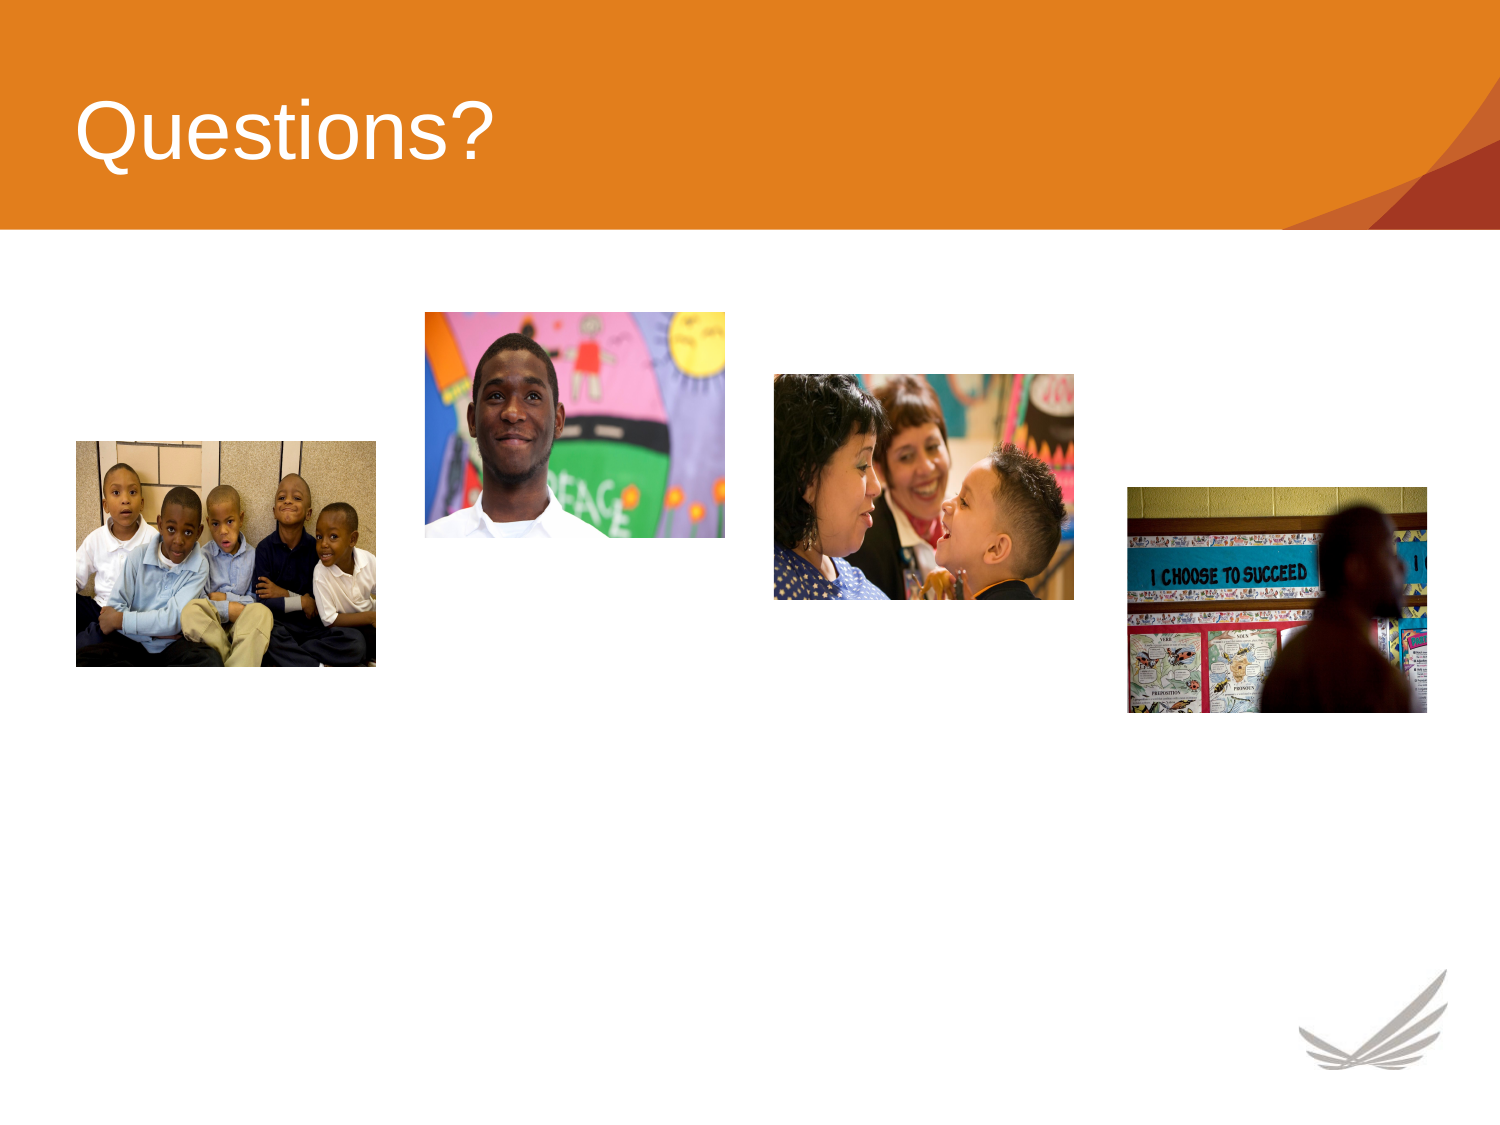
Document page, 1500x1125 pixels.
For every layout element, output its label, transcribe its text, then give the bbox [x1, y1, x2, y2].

text_box [424, 312, 725, 538]
title Questions? [72, 76, 1428, 158]
picture [1298, 969, 1448, 1070]
text_box [76, 441, 376, 667]
text_box [1127, 487, 1428, 713]
text_box [773, 374, 1074, 600]
